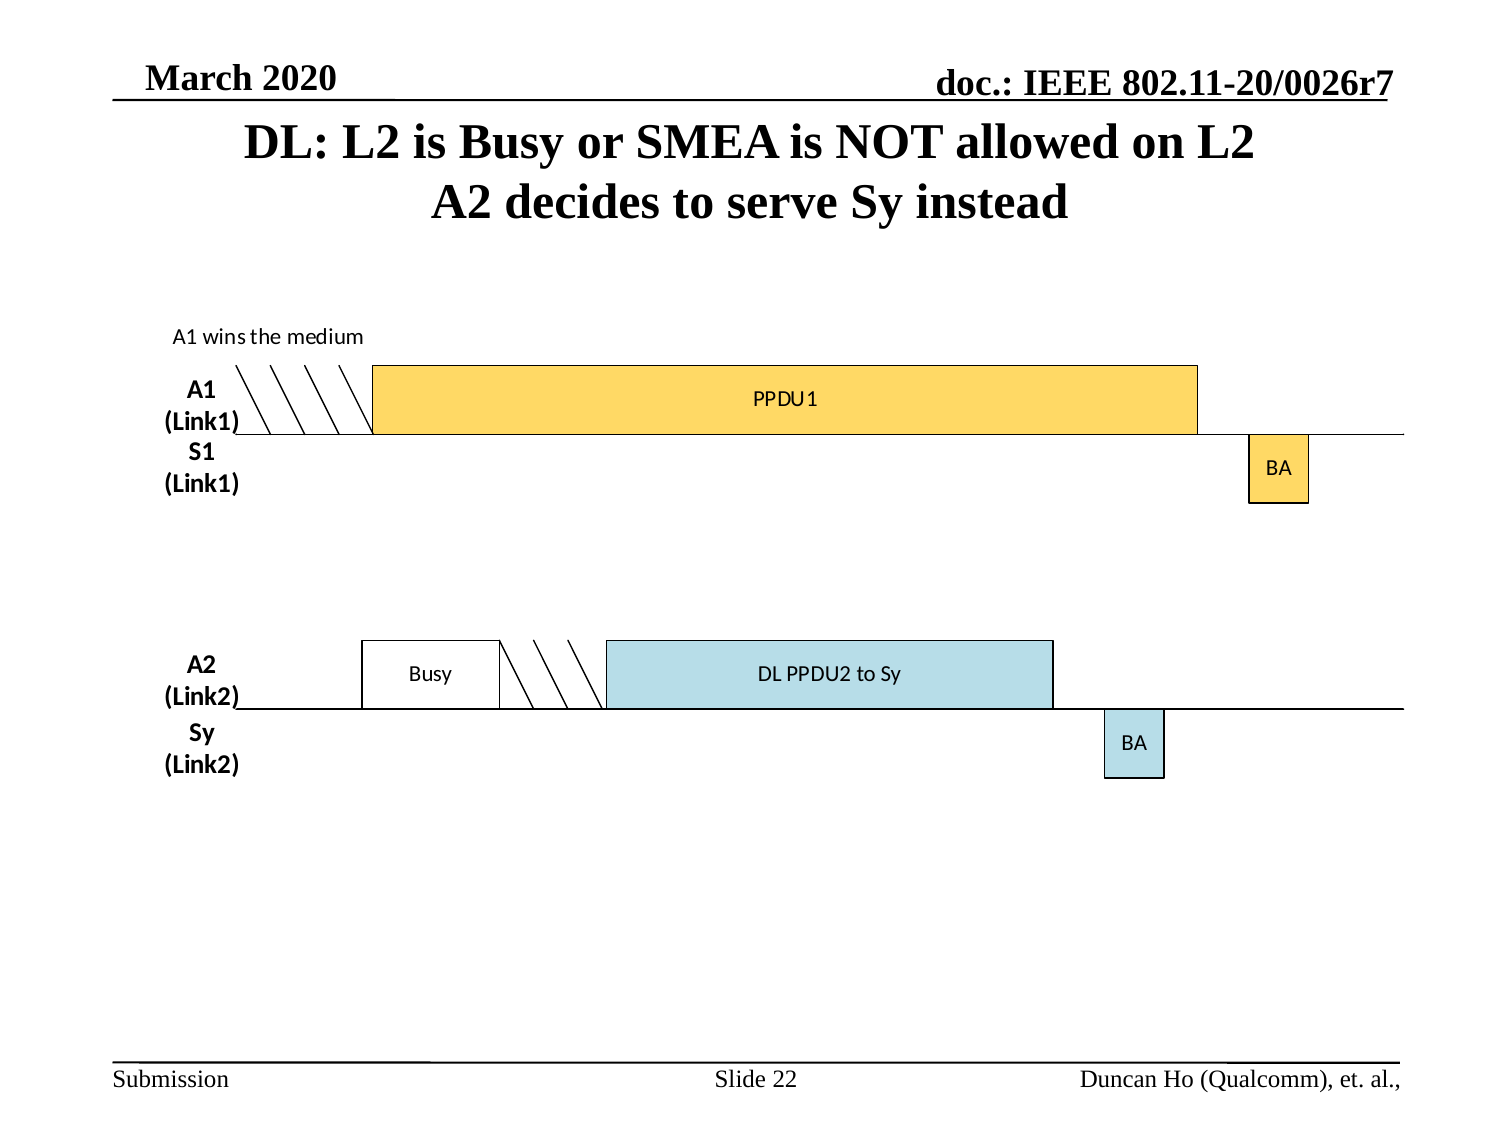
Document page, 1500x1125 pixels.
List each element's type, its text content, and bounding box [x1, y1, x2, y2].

slide_number Slide 22 [712, 1061, 800, 1123]
title DL: L2 is Busy or SMEA is NOT allowed on L2 A2 decides to serve Sy instead [112, 112, 1388, 226]
footer Duncan Ho (Qualcomm), et. al., [878, 1061, 1402, 1093]
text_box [95, 238, 1440, 912]
